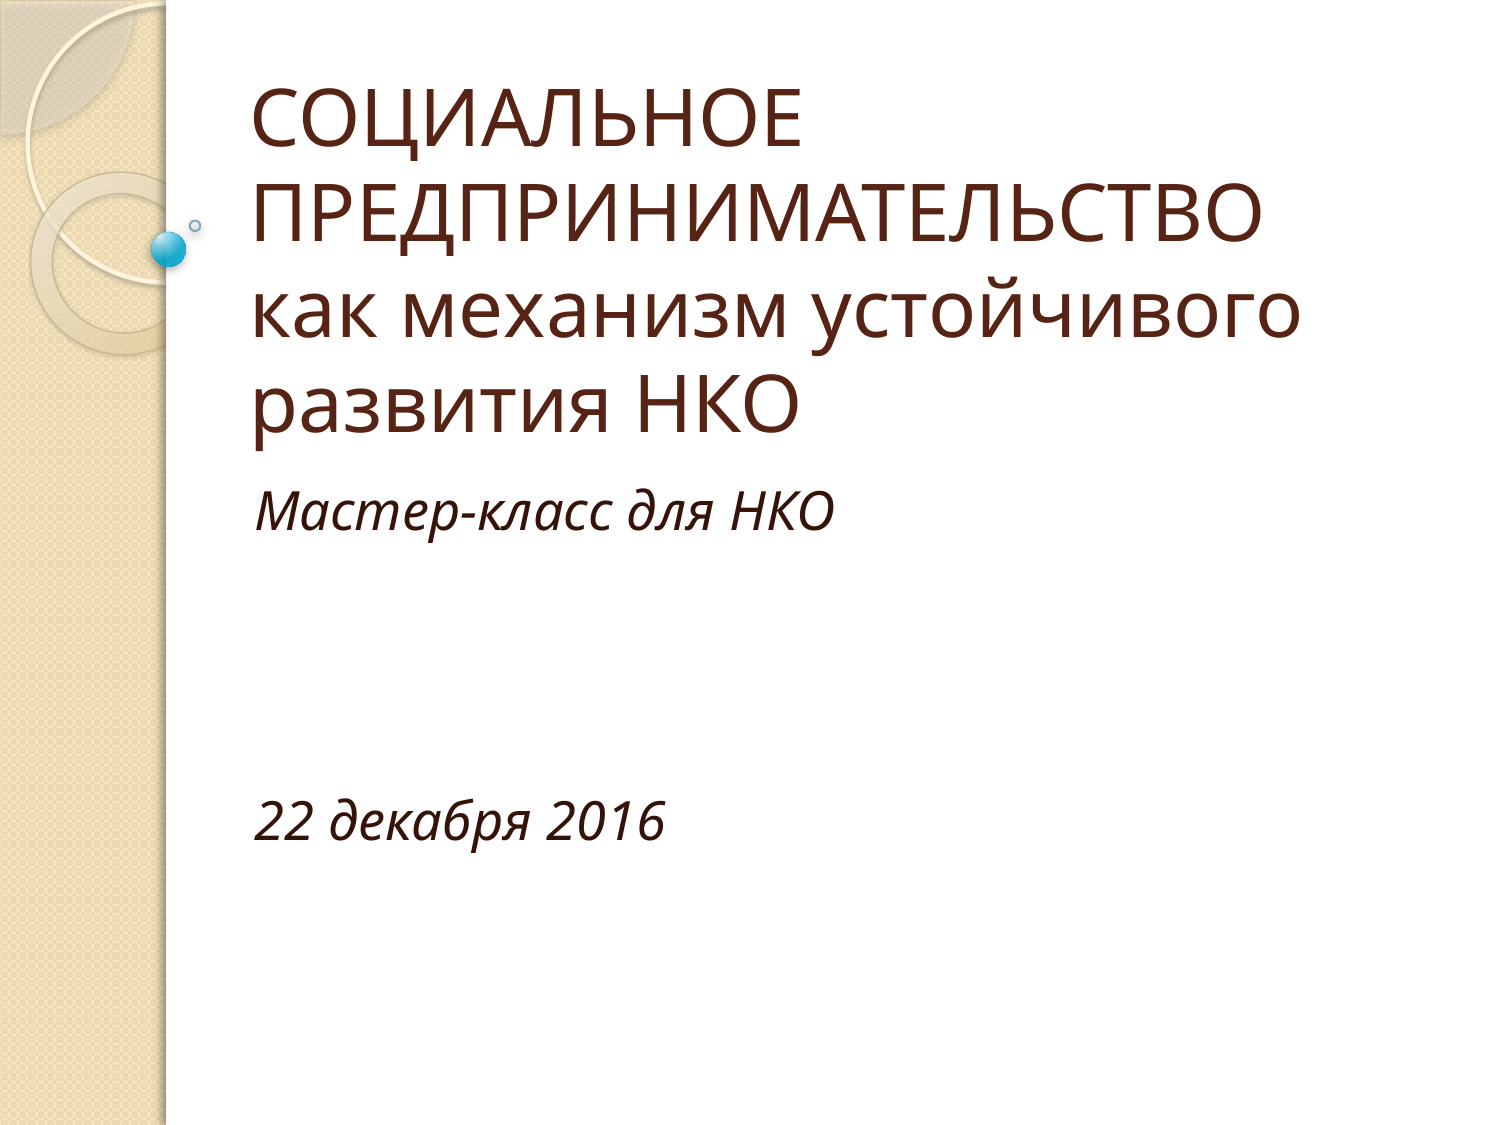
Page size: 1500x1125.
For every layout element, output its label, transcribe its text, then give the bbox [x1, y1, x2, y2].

subtitle Мастер-класс для НКО 22 декабря 2016 [234, 398, 1450, 938]
title СОЦИАЛЬНОЕ ПРЕДПРИНИМАТЕЛЬСТВО как механизм устойчивого развития НКО [234, 59, 1450, 398]
